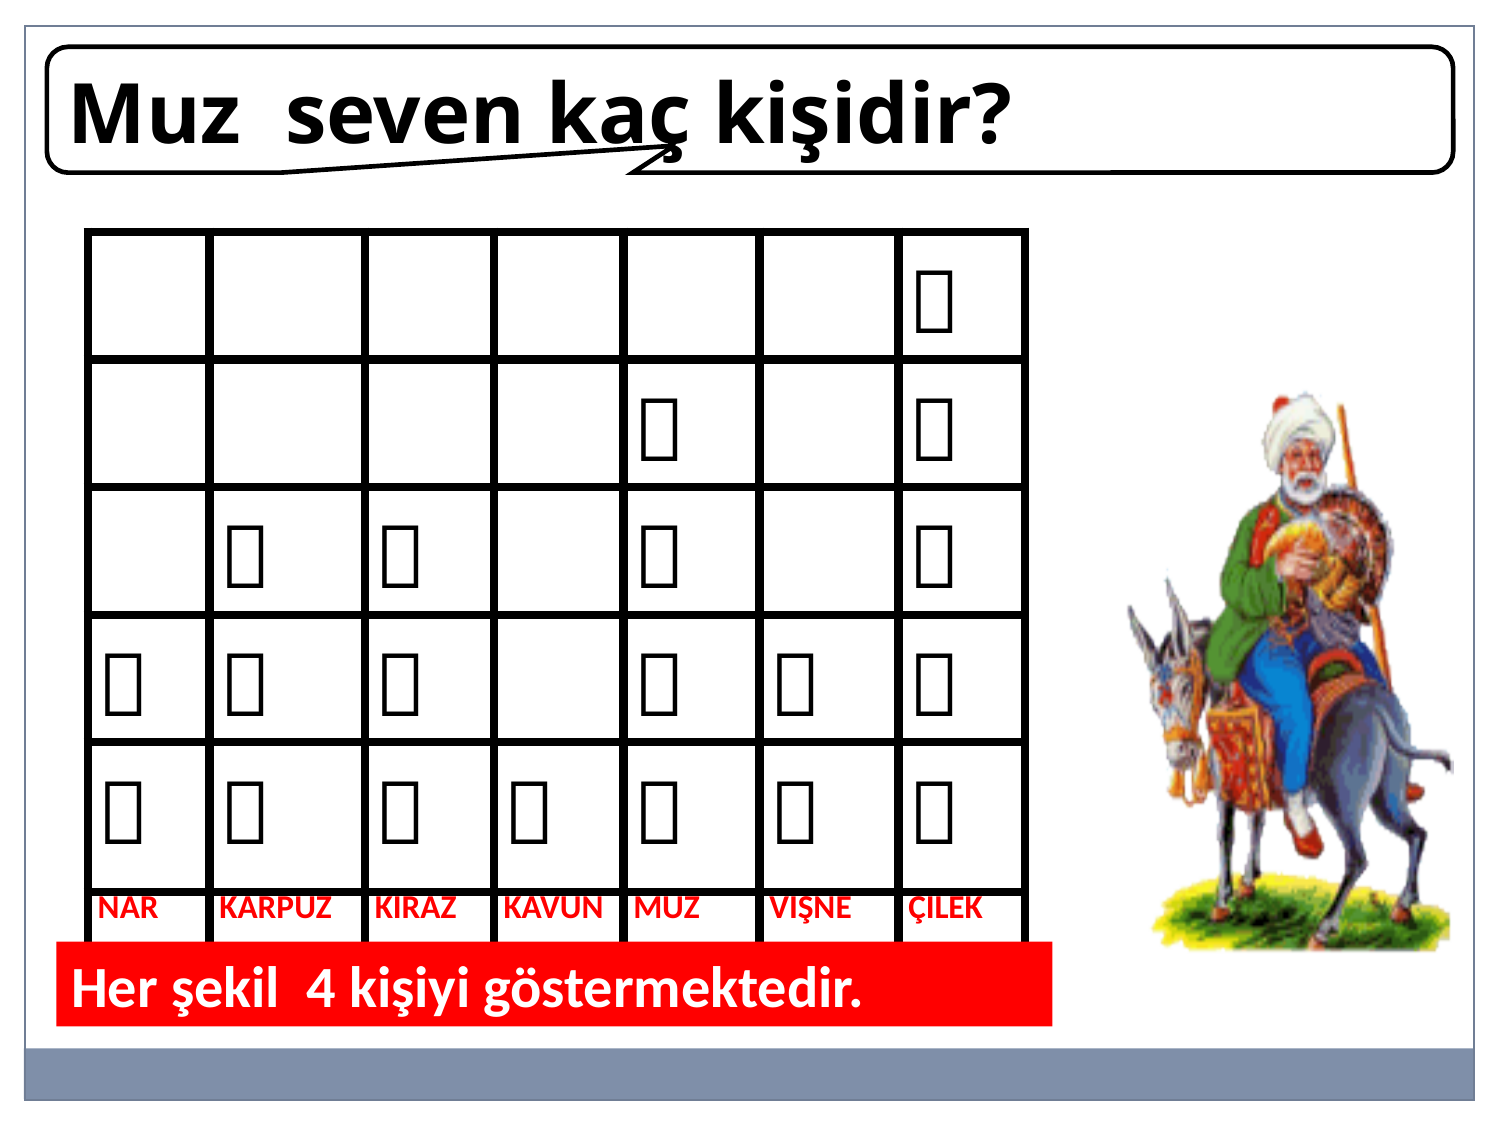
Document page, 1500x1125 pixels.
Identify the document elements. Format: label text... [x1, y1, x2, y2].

text_box Her şekil 4 kişiyi göstermektedir. [56, 941, 1053, 1027]
table_cell  [369, 746, 490, 888]
table_cell ÇİLEK [903, 896, 1021, 941]
table_header [628, 236, 755, 355]
table_cell KİRAZ [369, 896, 490, 941]
text_box Muz seven kaç kişidir? [46, 46, 1454, 173]
table_cell  [628, 619, 755, 738]
table_header [764, 236, 894, 355]
table_cell  [903, 619, 1021, 738]
table_cell  [92, 619, 205, 738]
table_cell [498, 491, 619, 611]
table_cell  [92, 746, 205, 888]
table_cell  [903, 491, 1021, 611]
table_cell  [903, 364, 1021, 483]
table_cell  [628, 746, 755, 888]
table_cell [498, 364, 619, 483]
table_cell  [369, 619, 490, 738]
table_cell  [628, 491, 755, 611]
table_cell [498, 619, 619, 738]
table_cell KARPUZ [214, 896, 361, 941]
table_header [214, 236, 361, 355]
table_cell  [369, 491, 490, 611]
table_cell  [764, 746, 894, 888]
table_cell [214, 364, 361, 483]
table_cell  [214, 746, 361, 888]
table_cell VİŞNE [764, 896, 894, 941]
table_cell  [214, 491, 361, 611]
table_header [92, 236, 205, 355]
table_cell [92, 364, 205, 483]
picture [1124, 351, 1454, 962]
table_cell  [498, 746, 619, 888]
table_header [498, 236, 619, 355]
table_cell  [214, 619, 361, 738]
table_cell MUZ [628, 896, 755, 941]
table_cell NAR [92, 896, 205, 941]
table_cell  [628, 364, 755, 483]
table_cell [369, 364, 490, 483]
table_cell  [903, 746, 1021, 888]
table_header  [903, 236, 1021, 355]
table_cell [92, 491, 205, 611]
table_cell [764, 491, 894, 611]
table_cell  [764, 619, 894, 738]
table_cell [764, 364, 894, 483]
table_cell KAVUN [498, 896, 619, 941]
table_header [369, 236, 490, 355]
